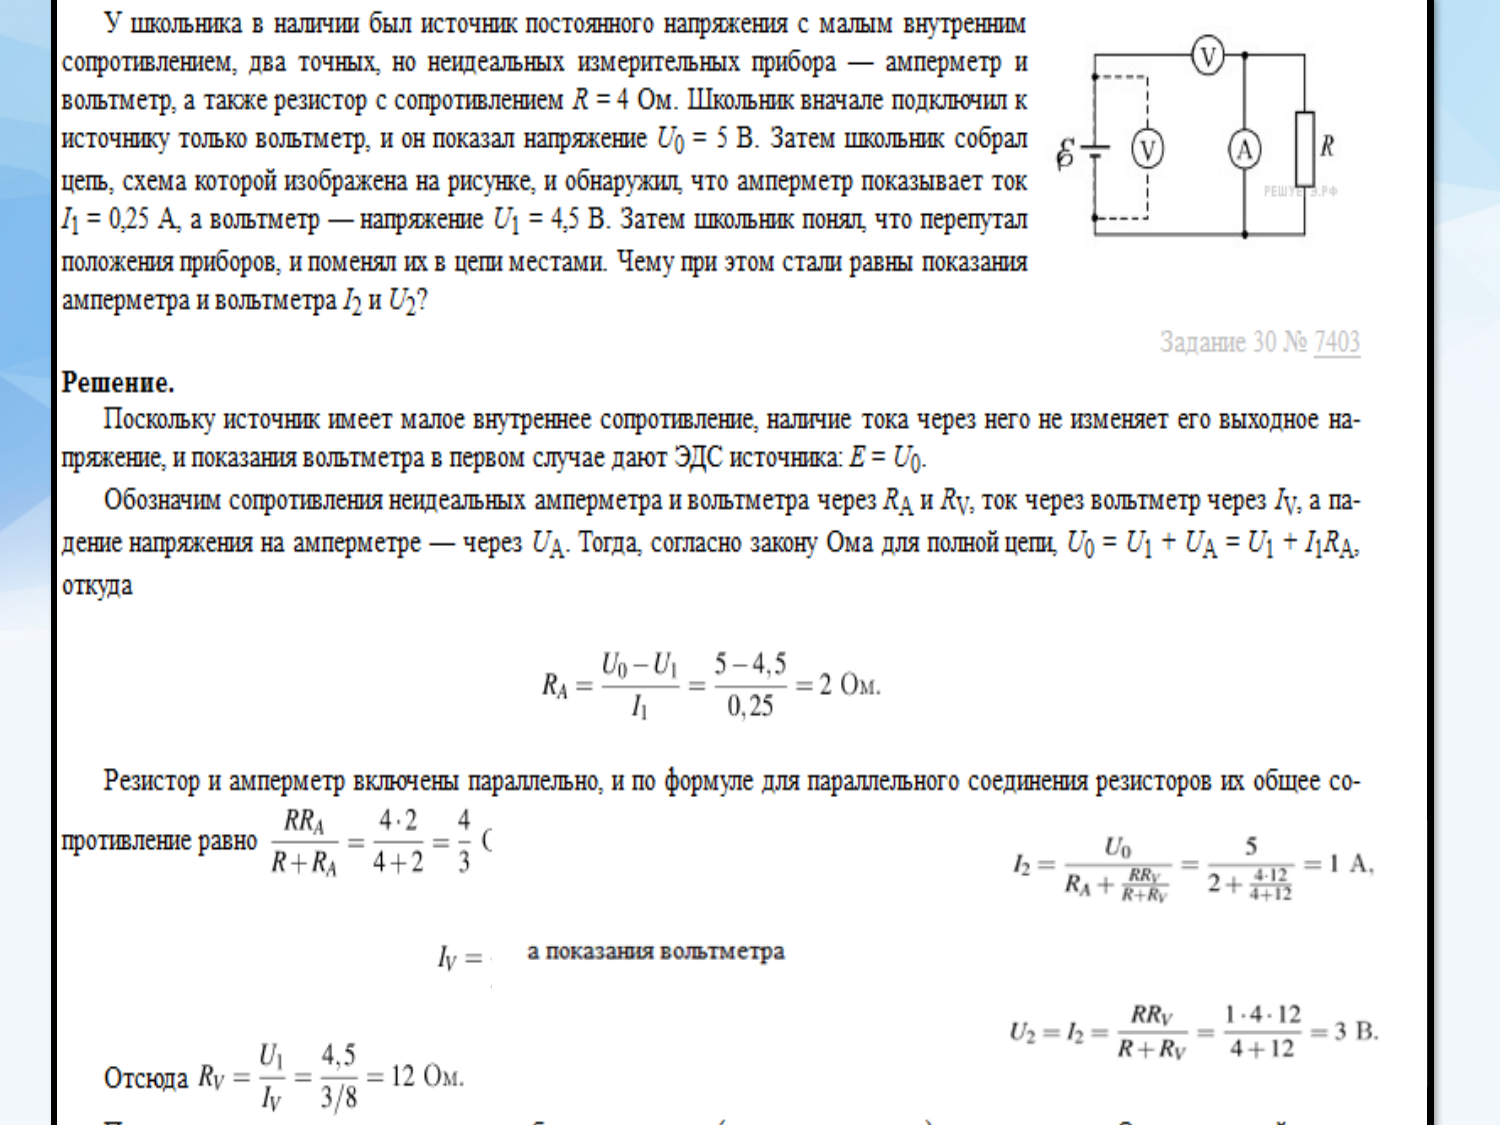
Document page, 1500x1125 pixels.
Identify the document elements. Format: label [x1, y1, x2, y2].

list [57, 0, 1428, 1125]
picture [1434, 0, 1500, 1125]
picture [492, 820, 1428, 1087]
picture [0, 0, 51, 1125]
